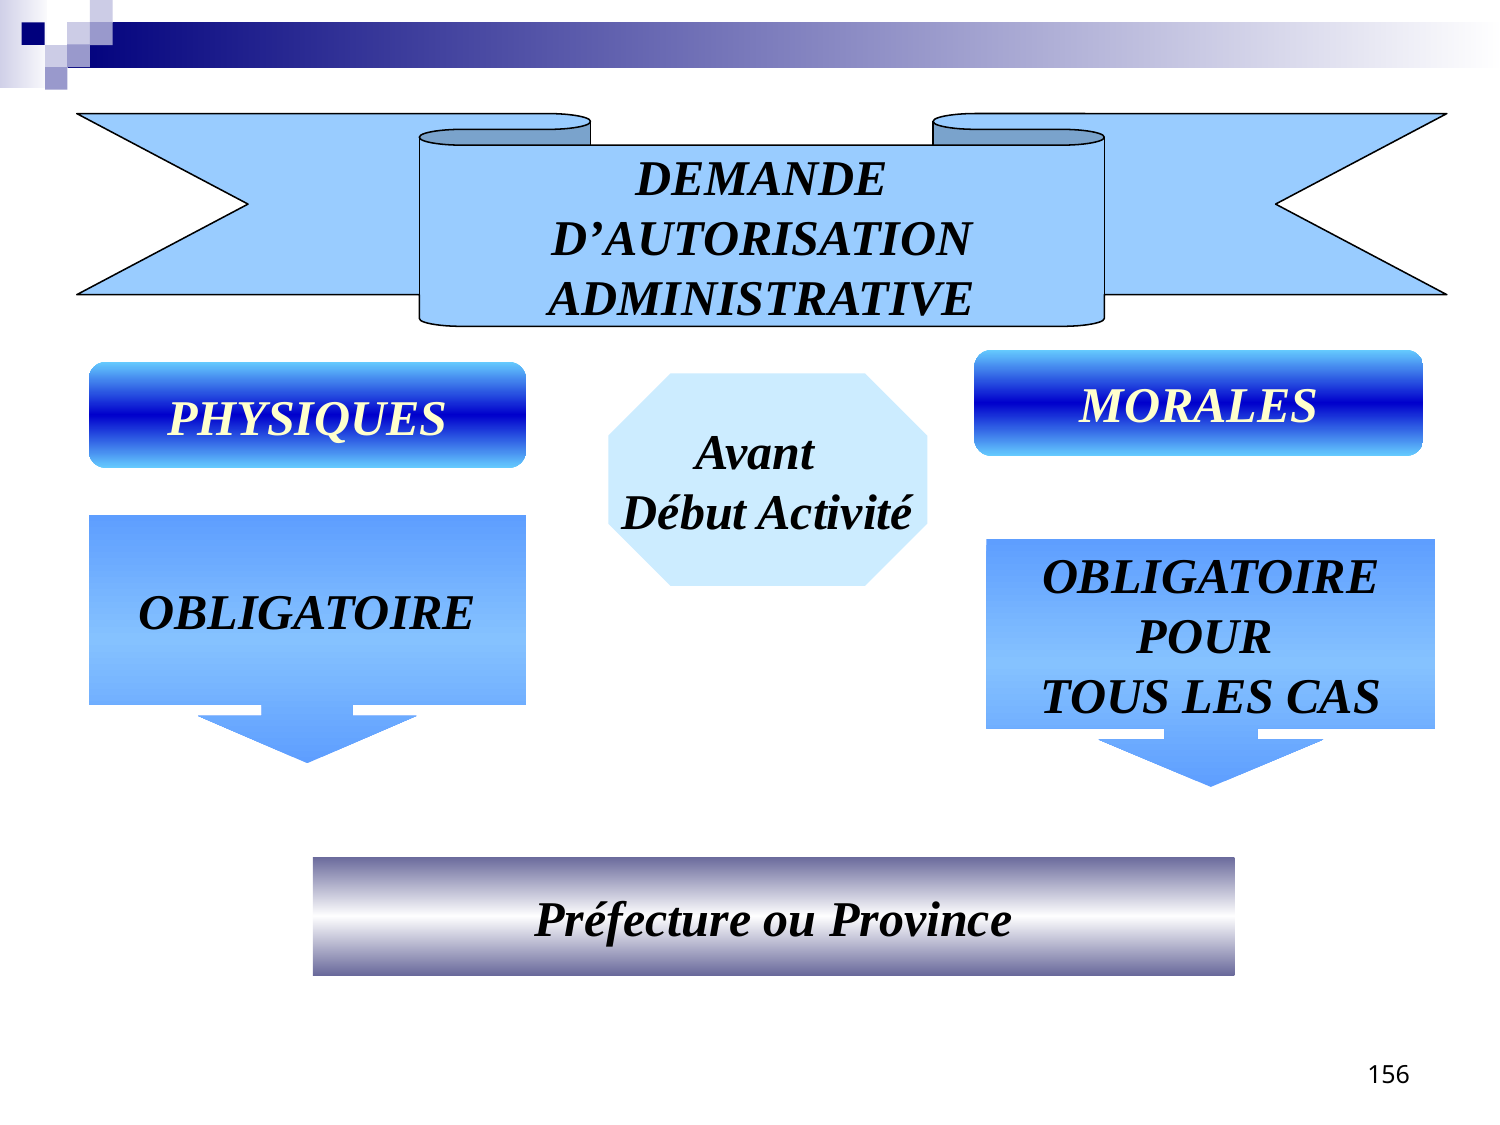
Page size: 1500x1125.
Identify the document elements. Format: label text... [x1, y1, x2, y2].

text_box PHYSIQUES [88, 361, 527, 469]
text_box DEMANDE D’AUTORISATION ADMINISTRATIVE [76, 113, 1447, 327]
text_box Avant Début Activité [608, 373, 928, 586]
text_box MORALES [974, 349, 1424, 457]
slide_number 156 [1074, 1025, 1425, 1100]
text_box OBLIGATOIRE [88, 515, 526, 764]
text_box OBLIGATOIRE POUR TOUS LES CAS [986, 538, 1436, 787]
text_box Préfecture ou Province [312, 857, 1235, 976]
